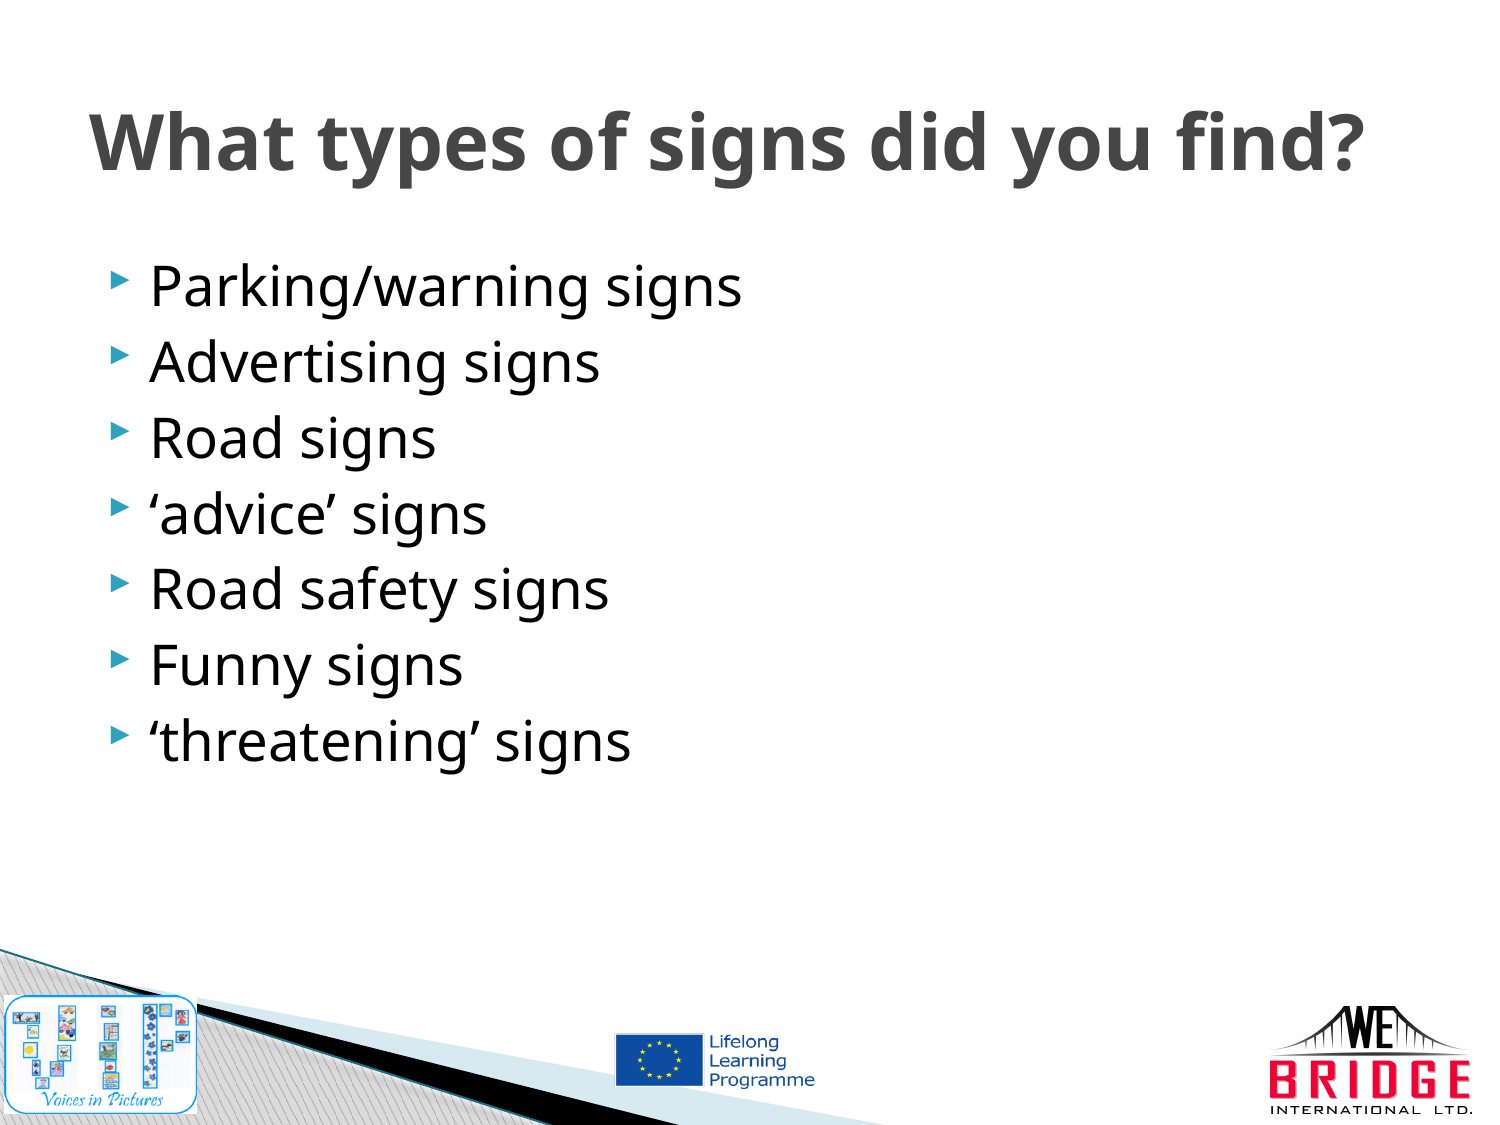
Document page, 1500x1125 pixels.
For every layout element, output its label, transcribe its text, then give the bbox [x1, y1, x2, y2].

title What types of signs did you find? [75, 45, 1425, 233]
picture [608, 1027, 833, 1105]
picture [4, 994, 197, 1114]
list Parking/warning signs Advertising signs Road signs ‘advice’ signs Road safety signs Funny signs ‘threatening’ signs [75, 243, 1425, 986]
picture [1269, 1006, 1473, 1114]
